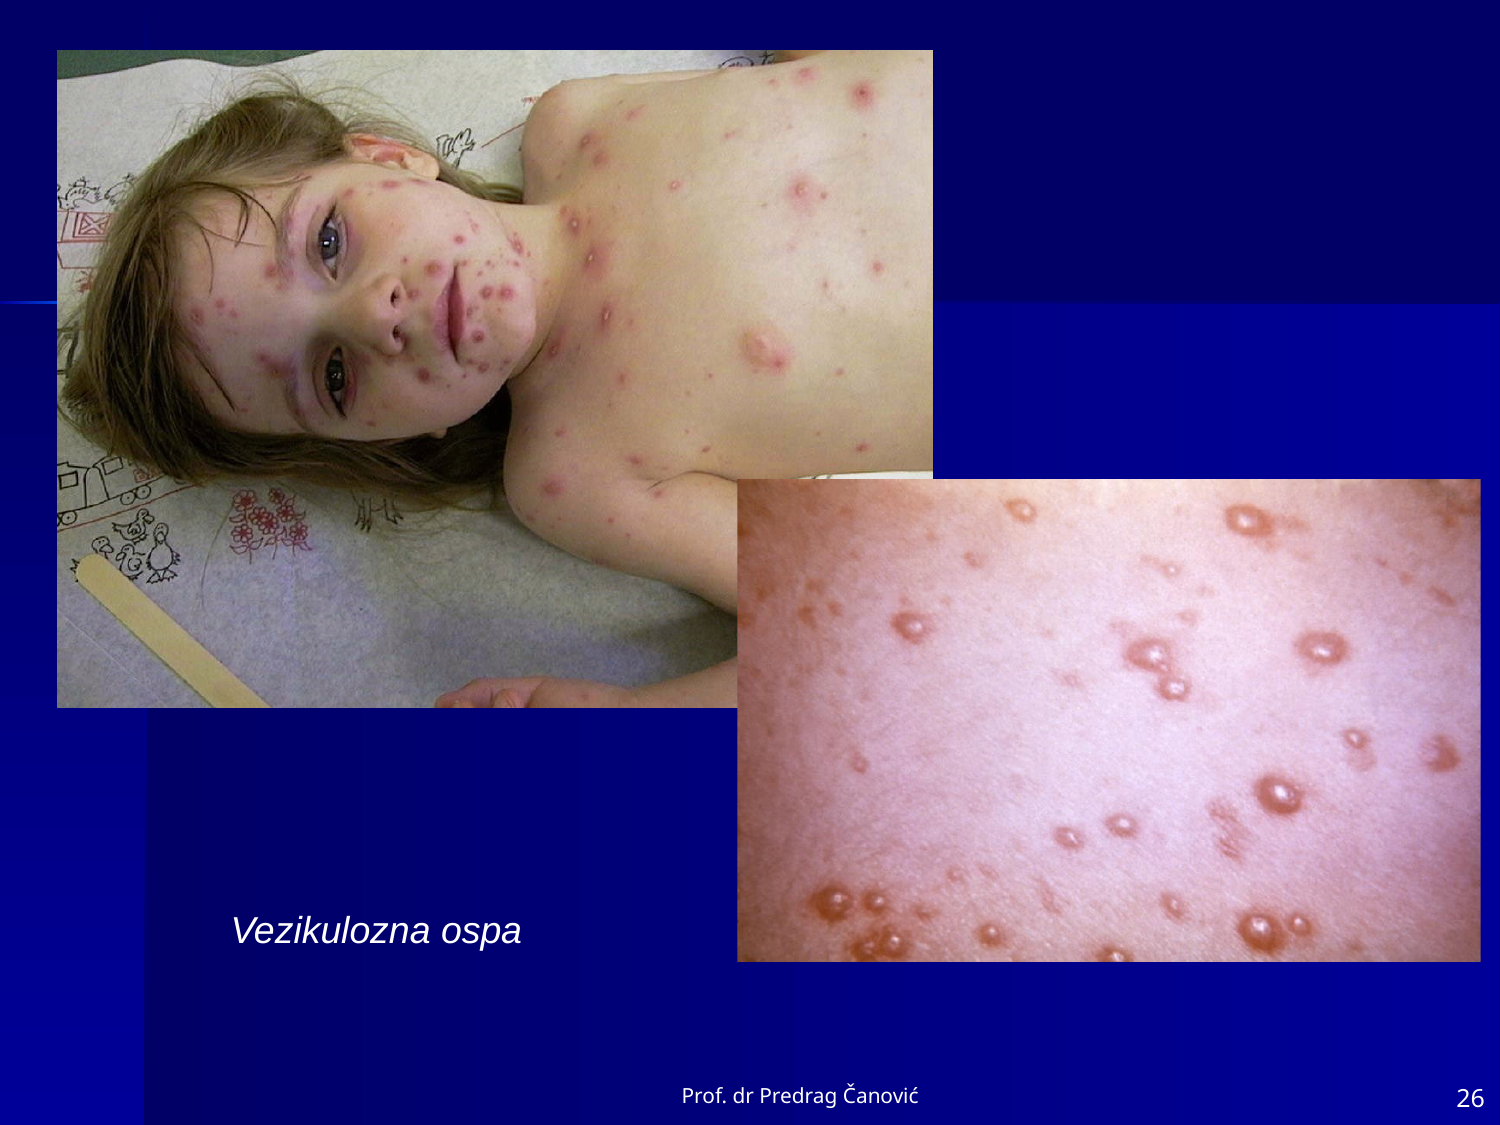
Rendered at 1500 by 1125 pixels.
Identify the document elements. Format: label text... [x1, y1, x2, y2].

footer Prof. dr Predrag Čanović [562, 1074, 1038, 1125]
slide_number 26 [1187, 1074, 1500, 1125]
picture [56, 50, 1481, 962]
text_box Vezikulozna ospa [215, 898, 548, 959]
